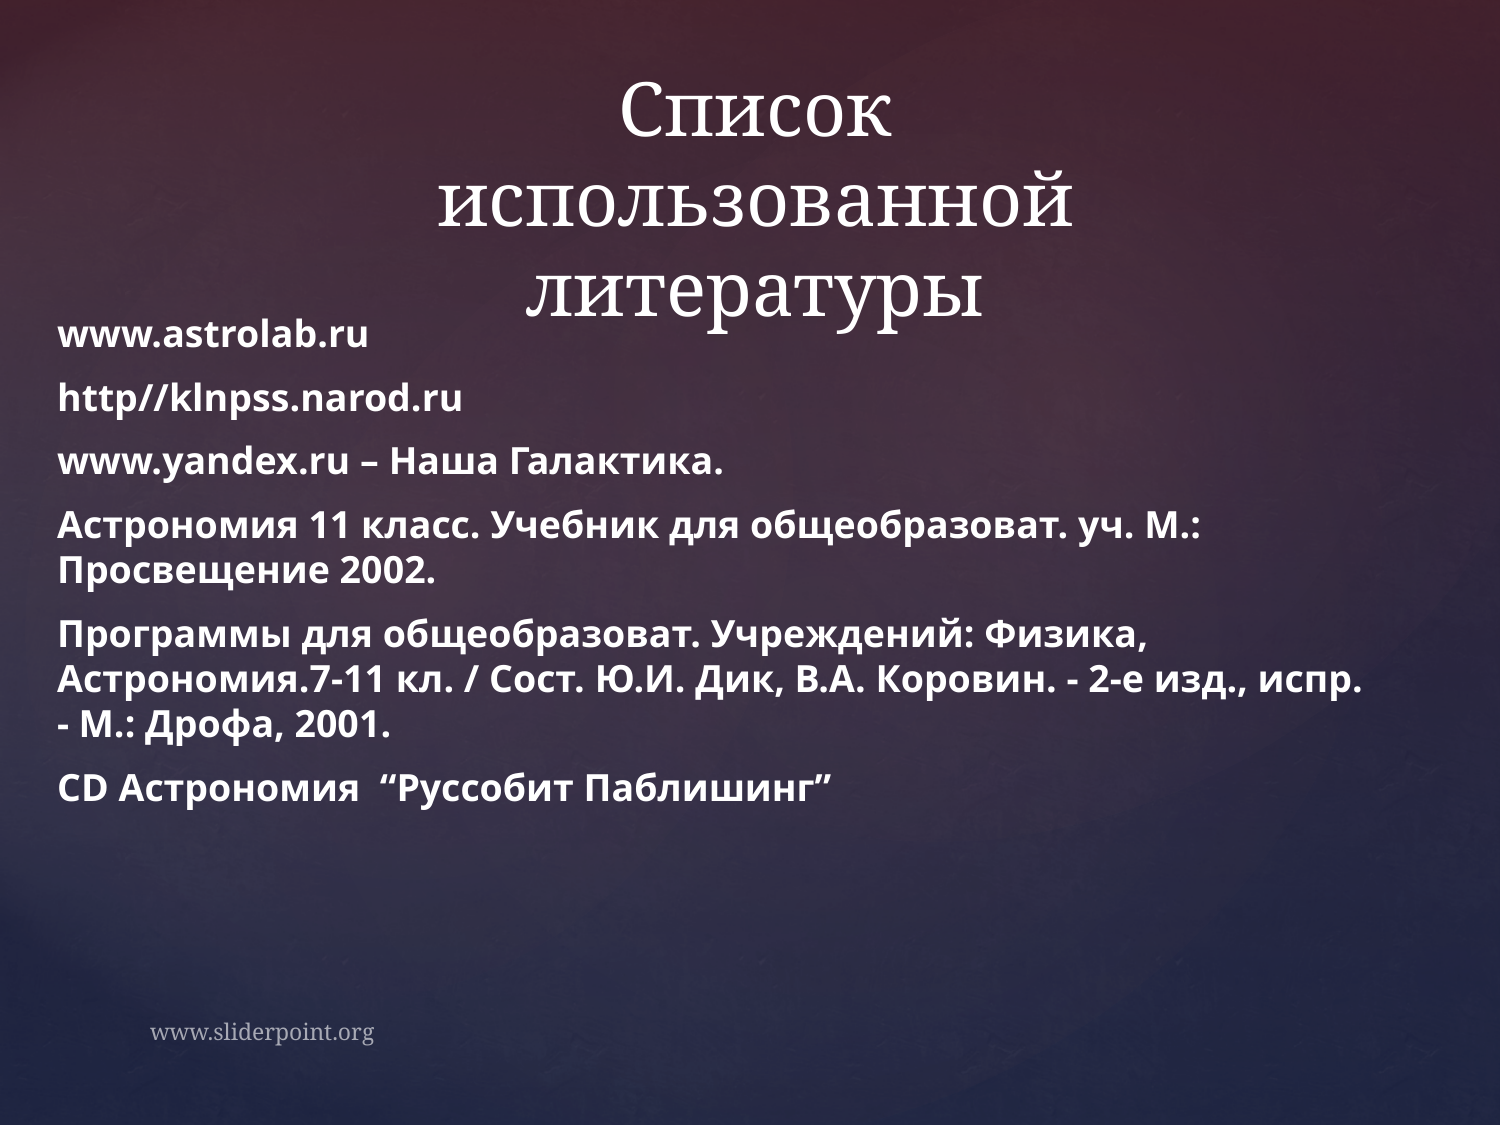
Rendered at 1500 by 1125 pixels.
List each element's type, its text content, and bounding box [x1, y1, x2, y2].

text_box www.astrolab.ru http//klnpss.narod.ru www.yandex.ru – Наша Галактика. Астрономия 11 класс. Учебник для общеобразоват. уч. М.: Просвещение 2002. Программы для общеобразоват. Учреждений: Физика, Астрономия.7-11 кл. / Сост. Ю.И. Дик, В.А. Коровин. - 2-е изд., испр. - М.: Дрофа, 2001. CD Астрономия “Руссобит Паблишинг” [42, 302, 1389, 817]
footer www.sliderpoint.org [135, 1009, 885, 1070]
text_box Список использованной литературы [289, 54, 1223, 340]
